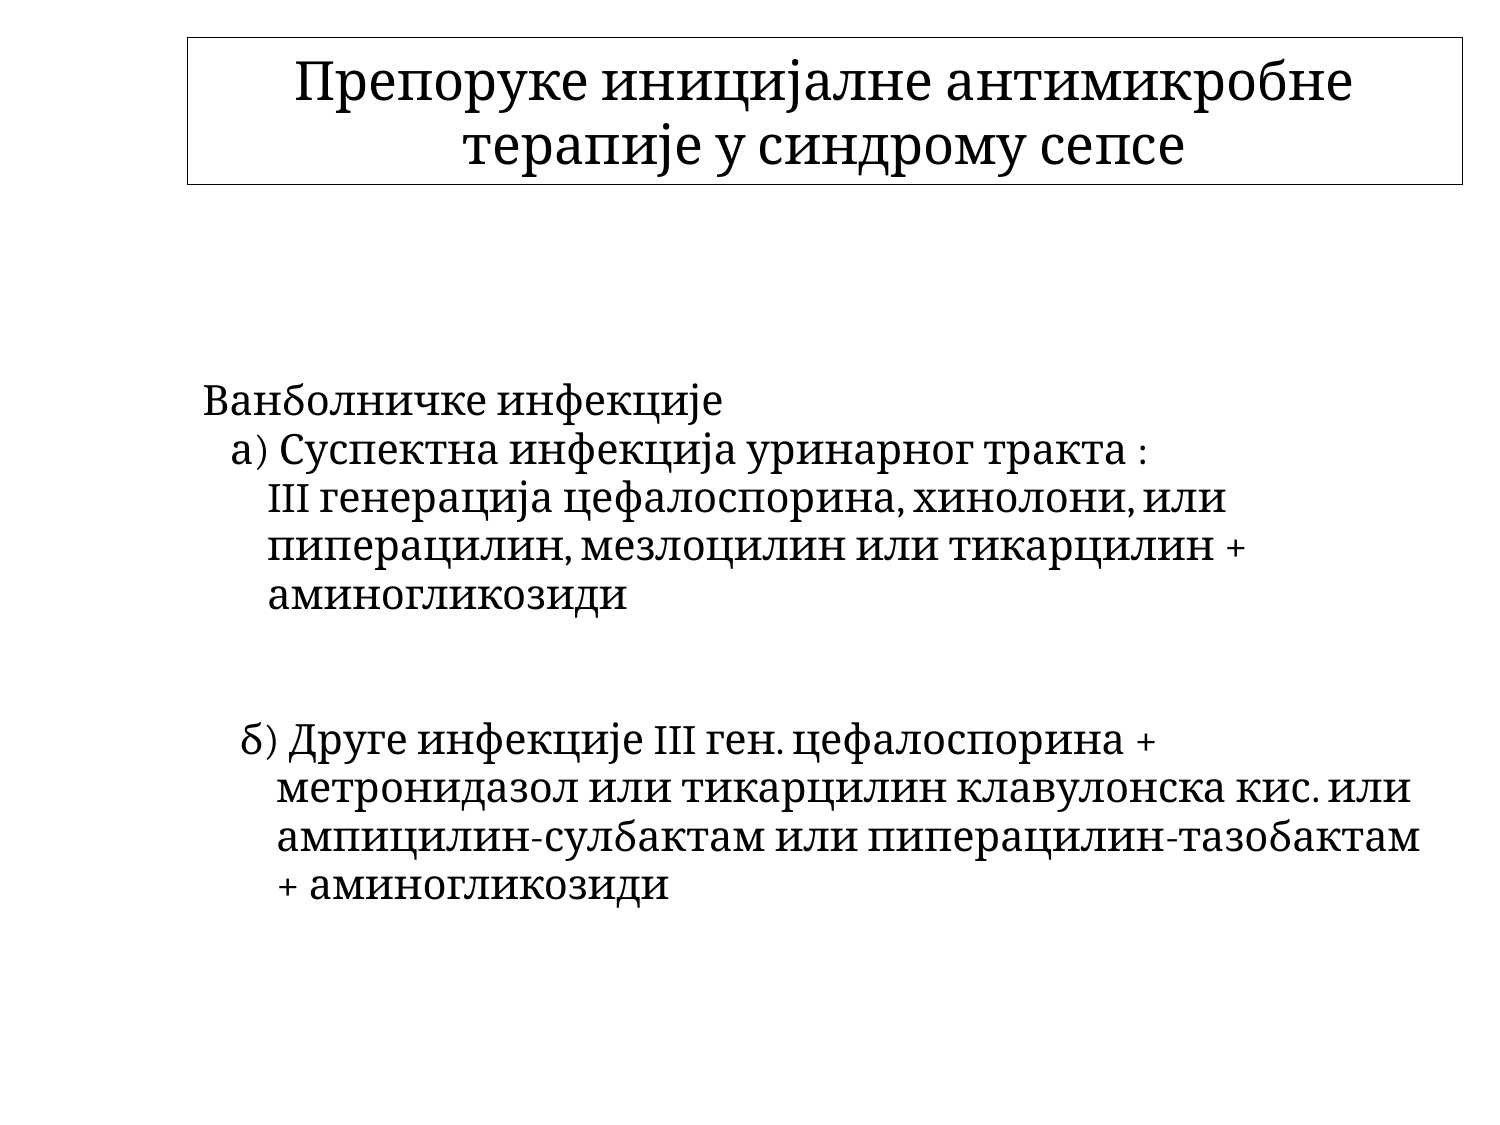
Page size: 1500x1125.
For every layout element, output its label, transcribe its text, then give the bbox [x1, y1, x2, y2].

title Препоруке иницијалне антимикробне терапије у синдрому сепсе [187, 37, 1463, 185]
list Ванболничке инфекције а) Суспектна инфекција уринарног тракта : III генерација цефалоспорина, хинолони, или пиперацилин, мезлоцилин или тикарцилин + аминогликозиди б) Друге инфекције III ген. цефалоспорина + метронидазол или тикарцилин клавулонска кис. или ампицилин-сулбактам или пиперацилин-тазобактам + аминогликозиди [187, 249, 1463, 1050]
